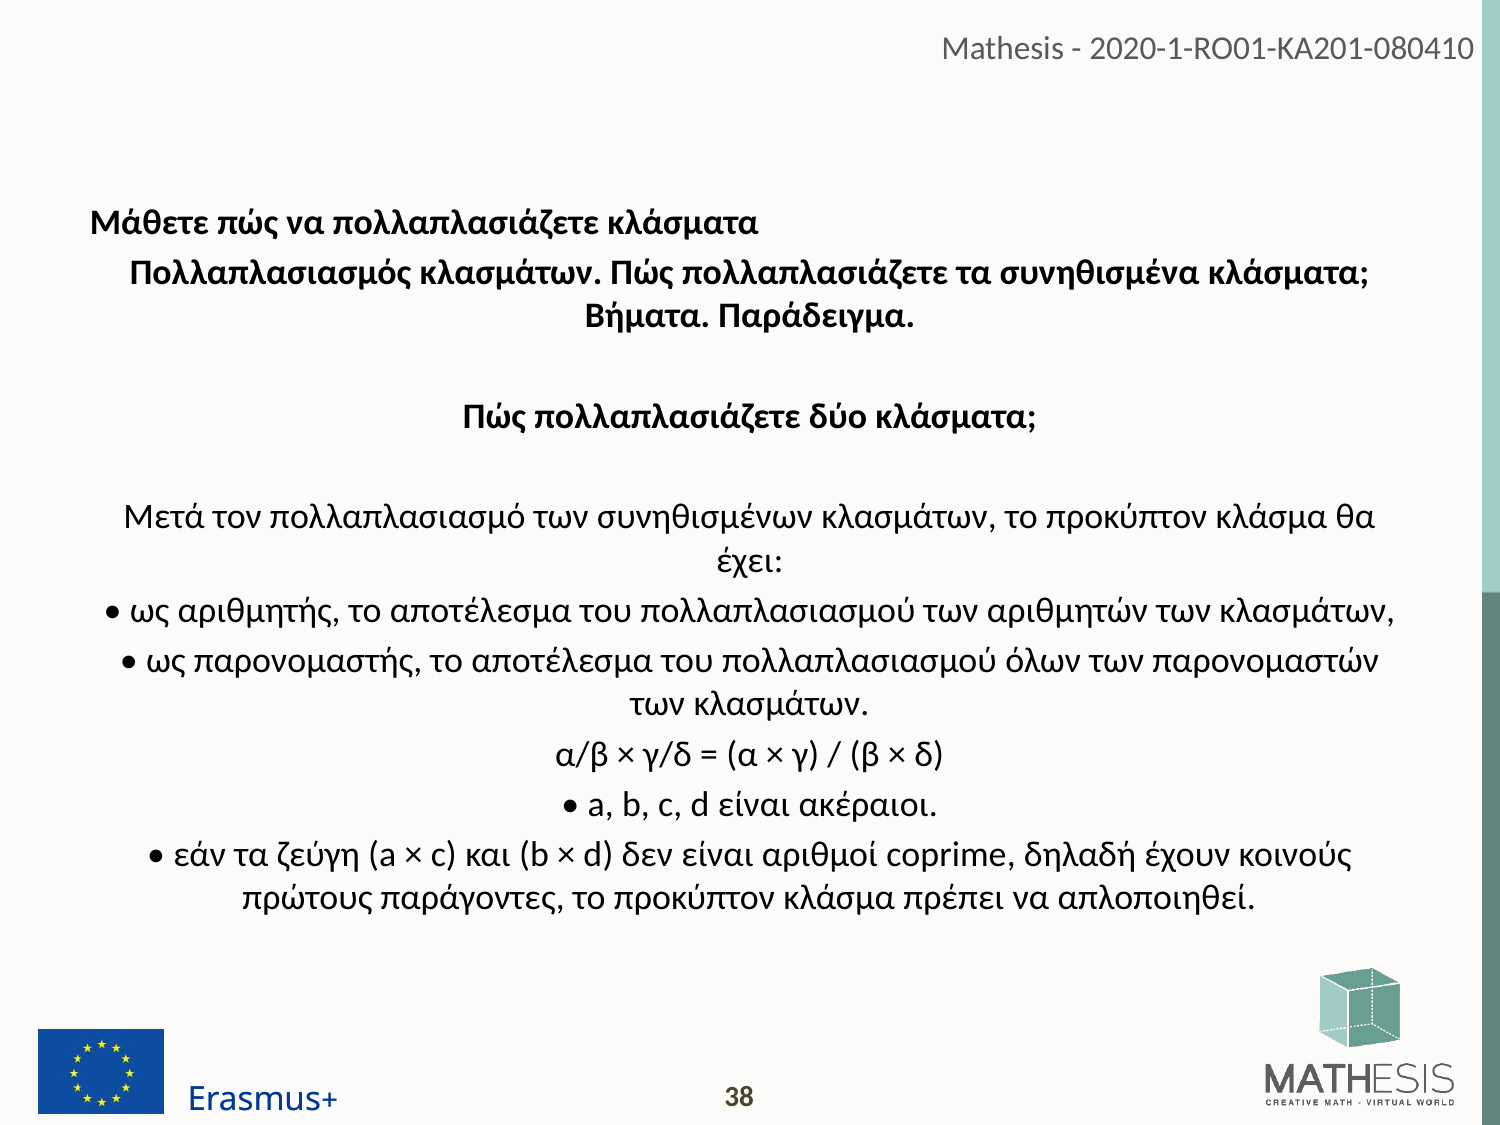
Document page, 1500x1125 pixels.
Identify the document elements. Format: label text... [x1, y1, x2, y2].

picture [38, 1029, 164, 1114]
list Μάθετε πώς να πολλαπλασιάζετε κλάσματα Πολλαπλασιασμός κλασμάτων. Πώς πολλαπλασιάζετε τα συνηθισμένα κλάσματα; Βήματα. Παράδειγμα. Πώς πολλαπλασιάζετε δύο κλάσματα; Μετά τον πολλαπλασιασμό των συνηθισμένων κλασμάτων, το προκύπτον κλάσμα θα έχει: • ως αριθμητής, το αποτέλεσμα του πολλαπλασιασμού των αριθμητών των κλασμάτων, • ως παρονομαστής, το αποτέλεσμα του πολλαπλασιασμού όλων των παρονομαστών των κλασμάτων. α/β × γ/δ = (α × γ) / (β × δ) • a, b, c, d είναι ακέραιοι. • εάν τα ζεύγη (a × c) και (b × d) δεν είναι αριθμοί coprime, δηλαδή έχουν κοινούς πρώτους παράγοντες, το προκύπτον κλάσμα πρέπει να απλοποιηθεί. [75, 191, 1425, 934]
